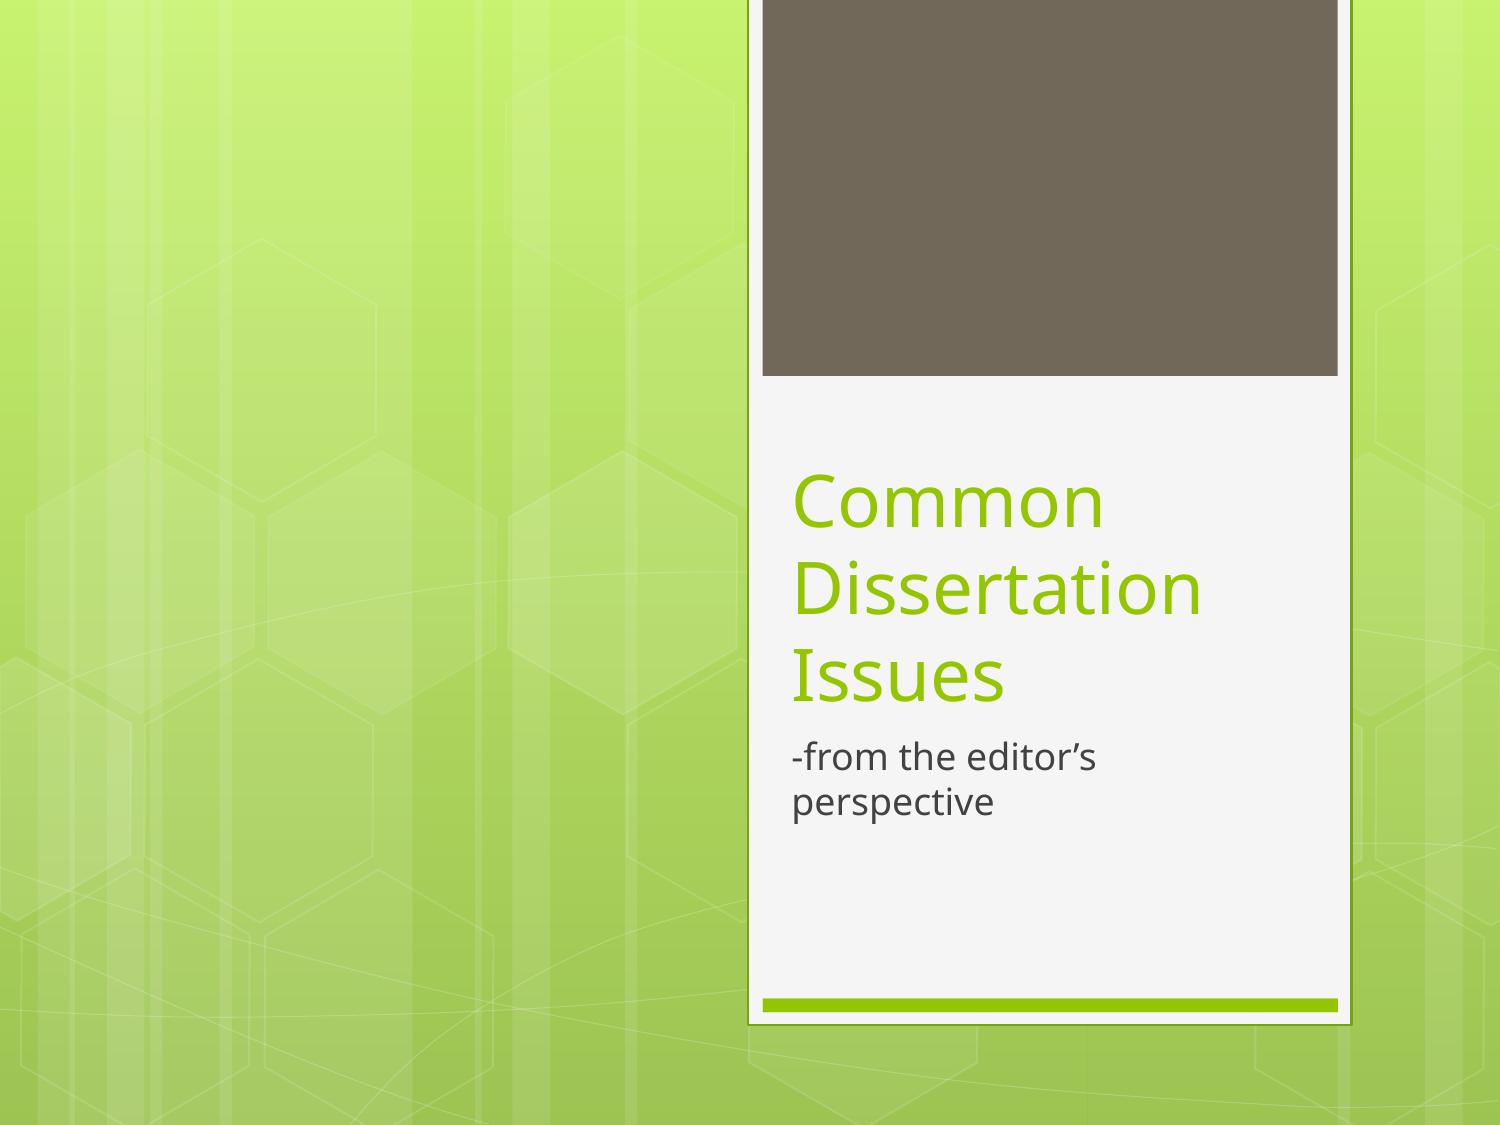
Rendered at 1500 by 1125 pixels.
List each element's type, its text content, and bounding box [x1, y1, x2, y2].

title Common Dissertation Issues [776, 444, 1320, 724]
subtitle -from the editor’s perspective [776, 725, 1320, 933]
